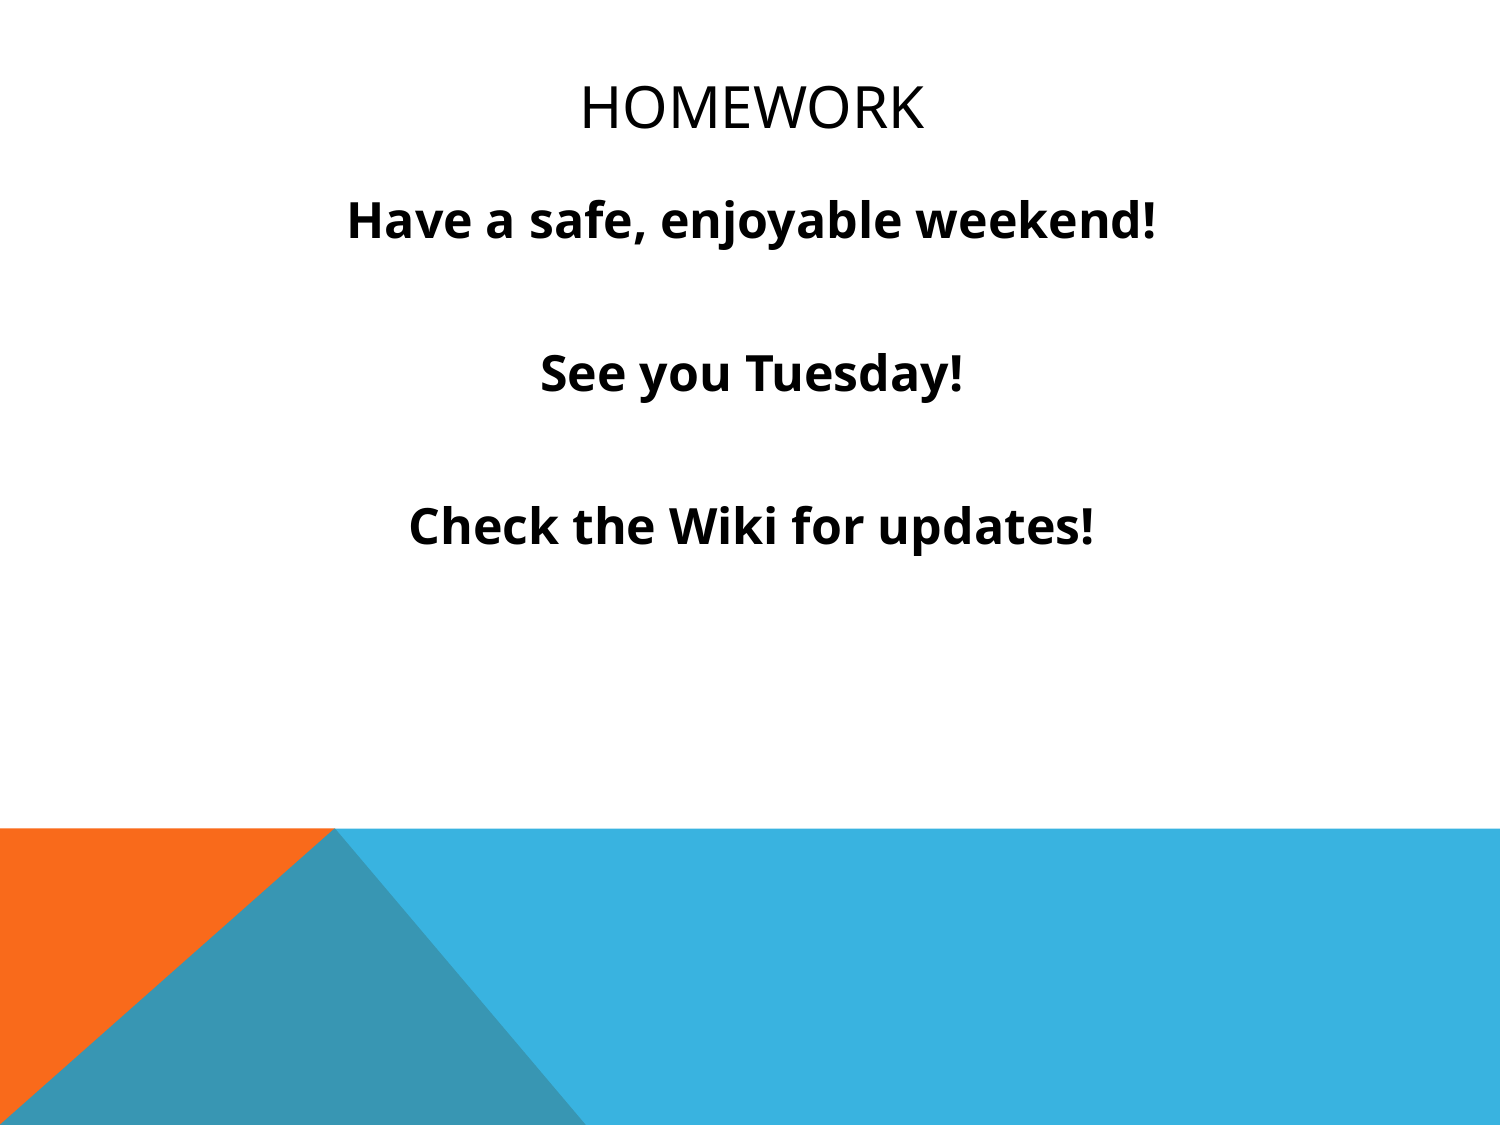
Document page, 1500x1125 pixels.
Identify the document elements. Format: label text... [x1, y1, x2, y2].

title Homework [135, 60, 1369, 150]
list Have a safe, enjoyable weekend! See you Tuesday! Check the Wiki for updates! [135, 180, 1369, 768]
